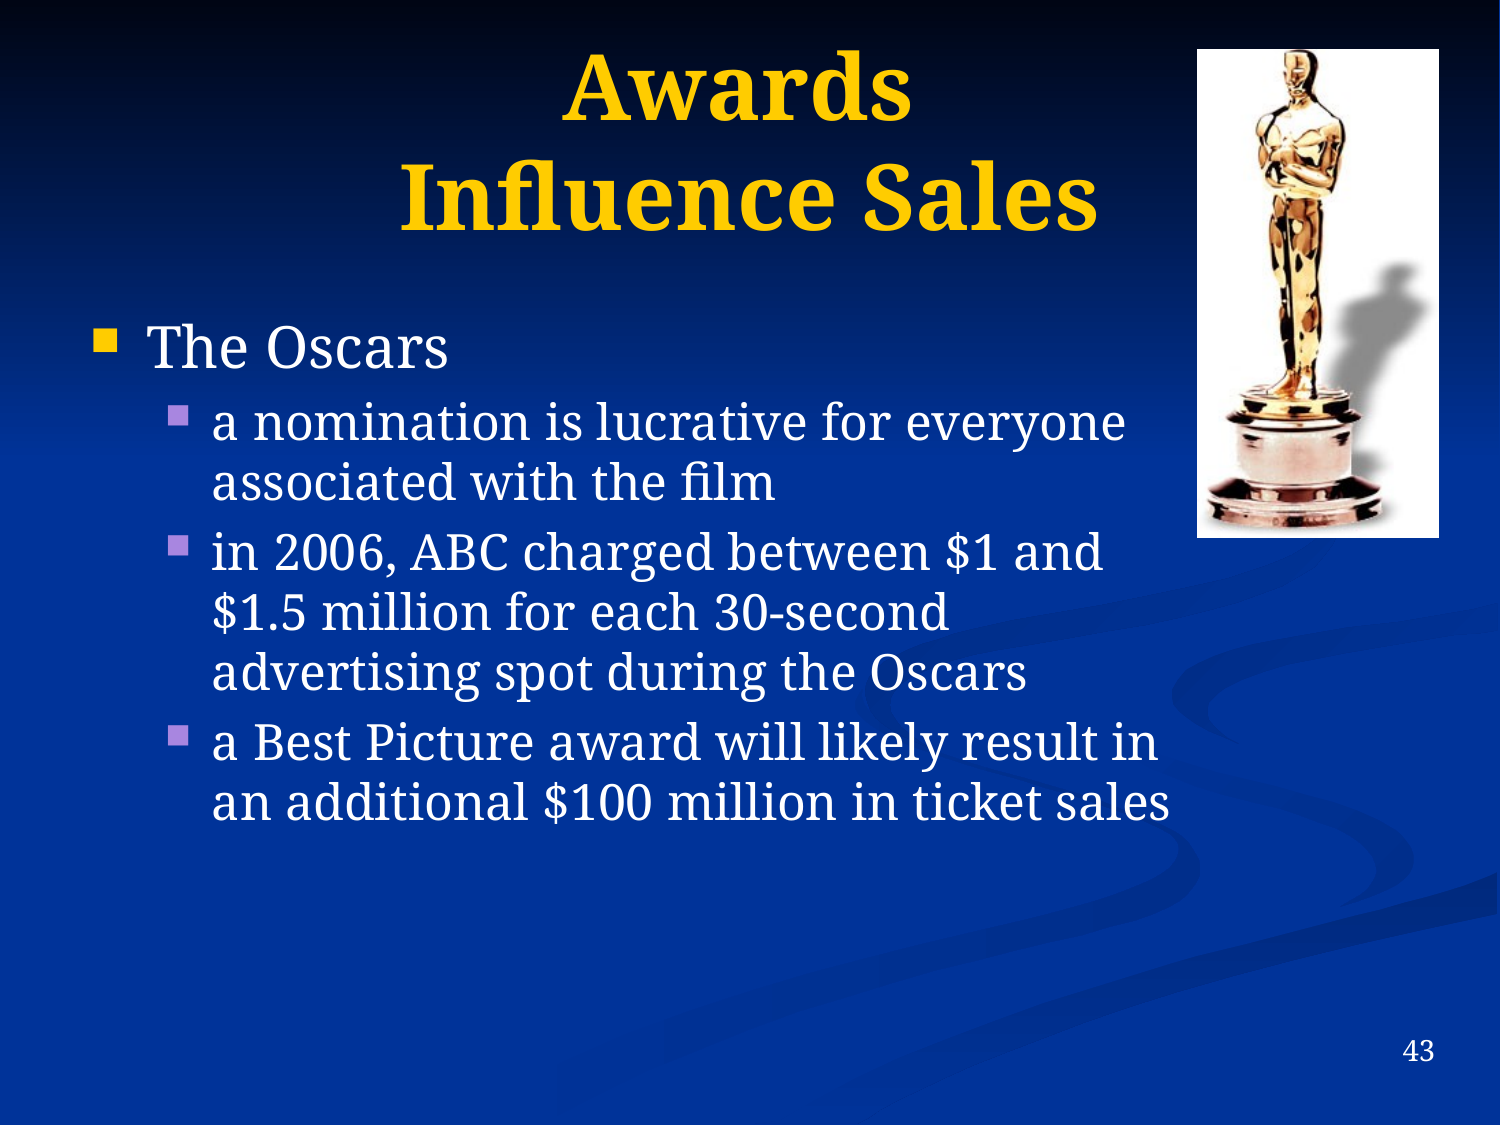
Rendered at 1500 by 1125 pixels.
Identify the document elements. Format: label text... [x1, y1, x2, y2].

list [1197, 49, 1440, 538]
text_box 43 [1137, 1024, 1450, 1103]
list The Oscars a nomination is lucrative for everyone associated with the film in 2006, ABC charged between $1 and $1.5 million for each 30-second advertising spot during the Oscars a Best Picture award will likely result in an additional $100 million in ticket sales [74, 302, 1193, 1006]
title Awards Influence Sales [74, 44, 1426, 233]
